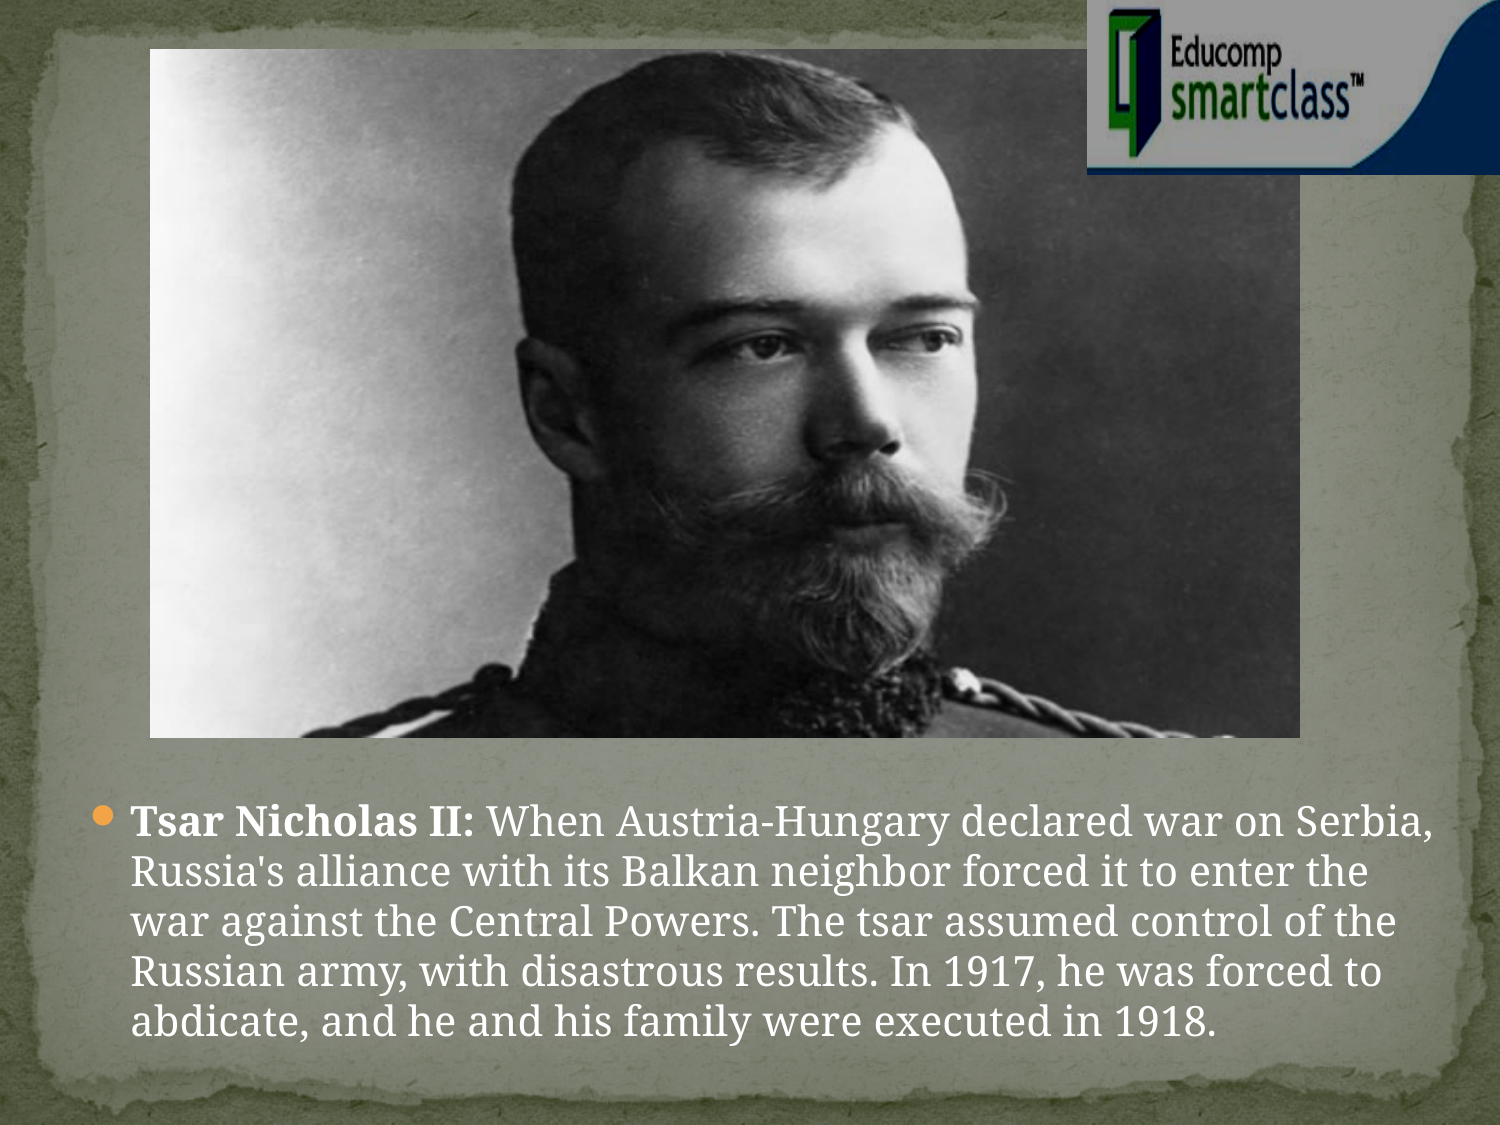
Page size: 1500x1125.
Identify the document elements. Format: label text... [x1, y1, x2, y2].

picture [150, 0, 1500, 738]
list Tsar Nicholas II: When Austria-Hungary declared war on Serbia, Russia's alliance with its Balkan neighbor forced it to enter the war against the Central Powers. The tsar assumed control of the Russian army, with disastrous results. In 1917, he was forced to abdicate, and he and his family were executed in 1918. [75, 787, 1450, 1075]
